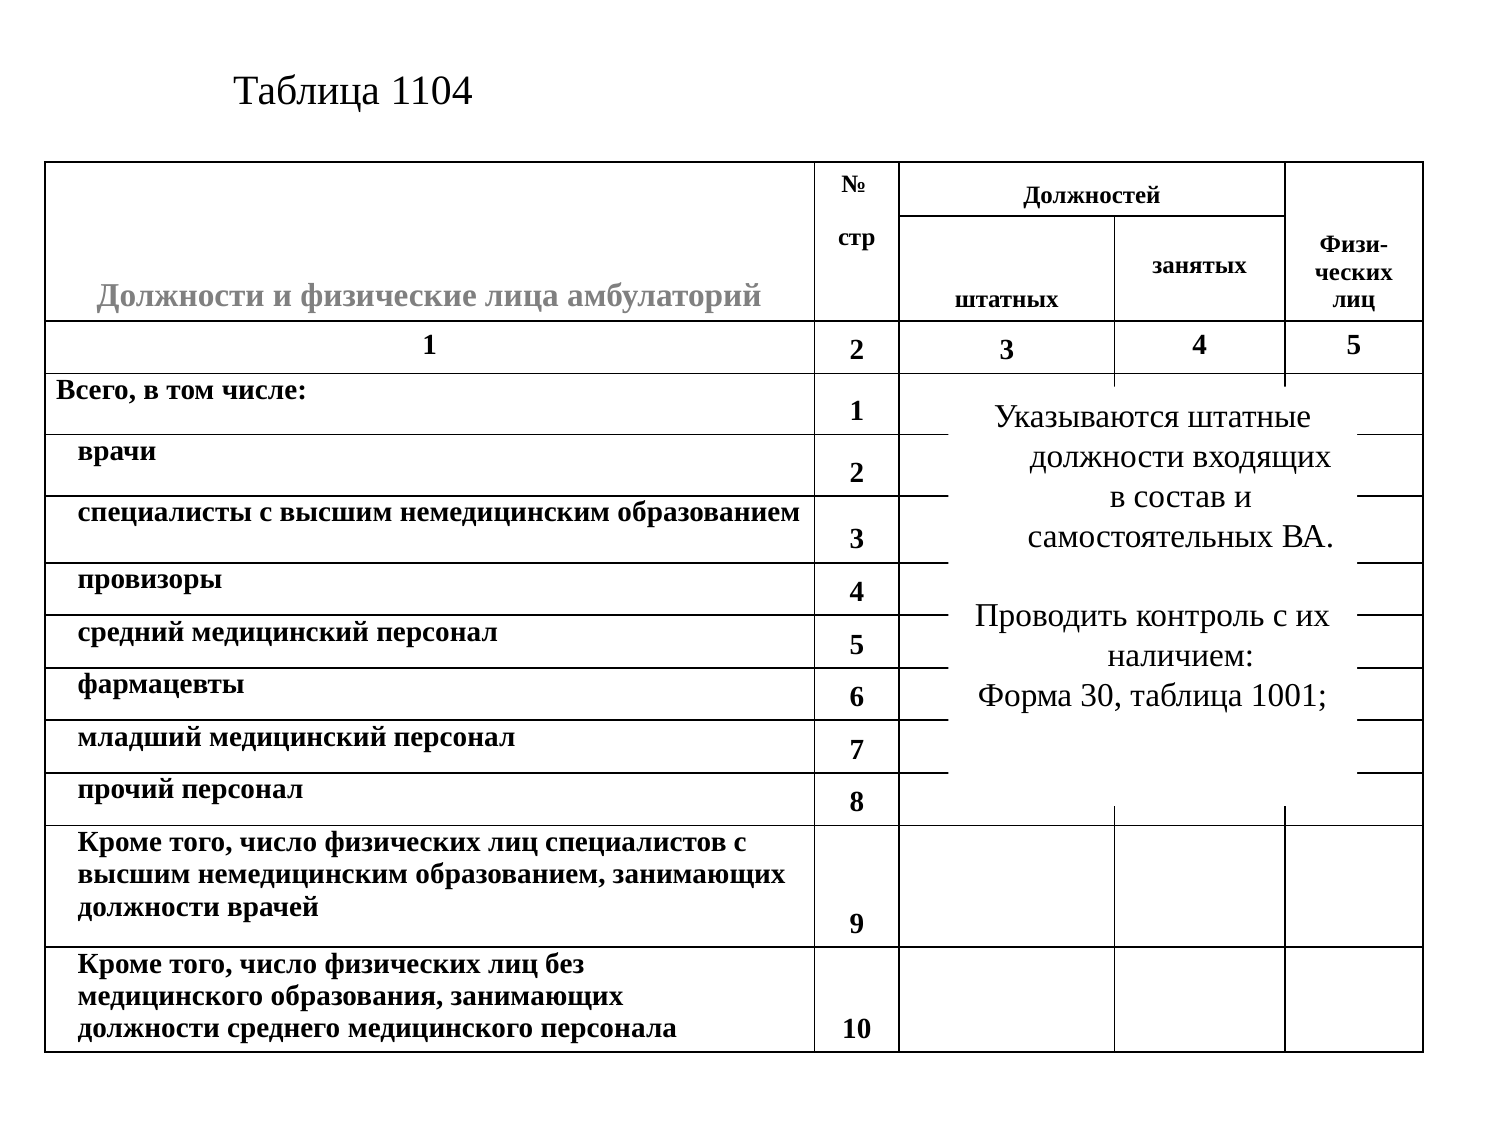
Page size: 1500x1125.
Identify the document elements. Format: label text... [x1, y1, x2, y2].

table_cell Всего, в том числе: [46, 374, 814, 434]
table_cell 7 [815, 721, 898, 772]
table_cell [900, 774, 1114, 825]
table_cell врачи [46, 435, 814, 495]
table_cell специалисты с высшим немедицинским образованием [46, 497, 814, 562]
table_cell [900, 721, 948, 772]
table_cell Кроме того, число физических лиц без медицинского образования, занимающих должности среднего медицинского персонала [46, 948, 814, 1051]
table_cell [1286, 948, 1422, 1051]
table_cell провизоры [46, 564, 814, 614]
table_cell 1 [815, 374, 898, 434]
table_cell 5 [815, 616, 898, 667]
table_cell 8 [815, 774, 898, 825]
table_cell 9 [815, 826, 898, 946]
table_cell [1115, 806, 1284, 825]
table_cell 5 [1286, 322, 1422, 373]
table_cell средний медицинский персонал [46, 616, 814, 667]
table_cell [1286, 826, 1422, 946]
table_header Должности и физические лица амбулаторий [46, 163, 814, 320]
text_box Указываются штатные должности входящих в состав и самостоятельных ВА. Проводить контроль с их наличием: Форма 30, таблица 1001; [948, 386, 1358, 806]
table_cell [900, 497, 948, 562]
table_cell [1358, 435, 1422, 495]
table_cell 10 [815, 948, 898, 1051]
table_cell 1 [46, 322, 814, 373]
table_cell [900, 948, 1114, 1051]
table_cell [900, 669, 948, 719]
table_cell 6 [815, 669, 898, 719]
table_header № [815, 163, 898, 216]
table_cell [1358, 497, 1422, 562]
table_cell [1115, 374, 1284, 386]
table_cell Кроме того, число физических лиц специалистов с высшим немедицинским образованием, занимающих должности врачей [46, 826, 814, 946]
table_cell 2 [815, 322, 898, 373]
table_cell [1358, 564, 1422, 614]
table_cell [1286, 374, 1422, 434]
table_cell фармацевты [46, 669, 814, 719]
table_cell прочий персонал [46, 774, 814, 825]
table_cell [900, 826, 1114, 946]
table_cell [900, 616, 948, 667]
table_cell [900, 435, 948, 495]
table_cell 3 [900, 322, 1114, 373]
table_cell [900, 564, 948, 614]
table_cell [1286, 774, 1422, 825]
table_cell [1358, 669, 1422, 719]
table_cell 3 [815, 497, 898, 562]
table_cell 4 [815, 564, 898, 614]
table_cell 4 [1115, 322, 1284, 373]
table_cell 2 [815, 435, 898, 495]
table_cell [1358, 616, 1422, 667]
table_cell [1115, 948, 1284, 1051]
table_cell [1358, 721, 1422, 772]
table_header Должностей [900, 163, 1284, 215]
table_cell [1115, 826, 1284, 946]
table_cell младший медицинский персонал [46, 721, 814, 772]
text_box Таблица 1104 [218, 55, 1250, 121]
table_cell штатных [900, 217, 1114, 320]
table_cell стр [815, 216, 898, 320]
table_cell [900, 374, 1114, 434]
table_cell занятых [1115, 217, 1284, 320]
table_header Физи-ческих лиц [1286, 163, 1422, 320]
